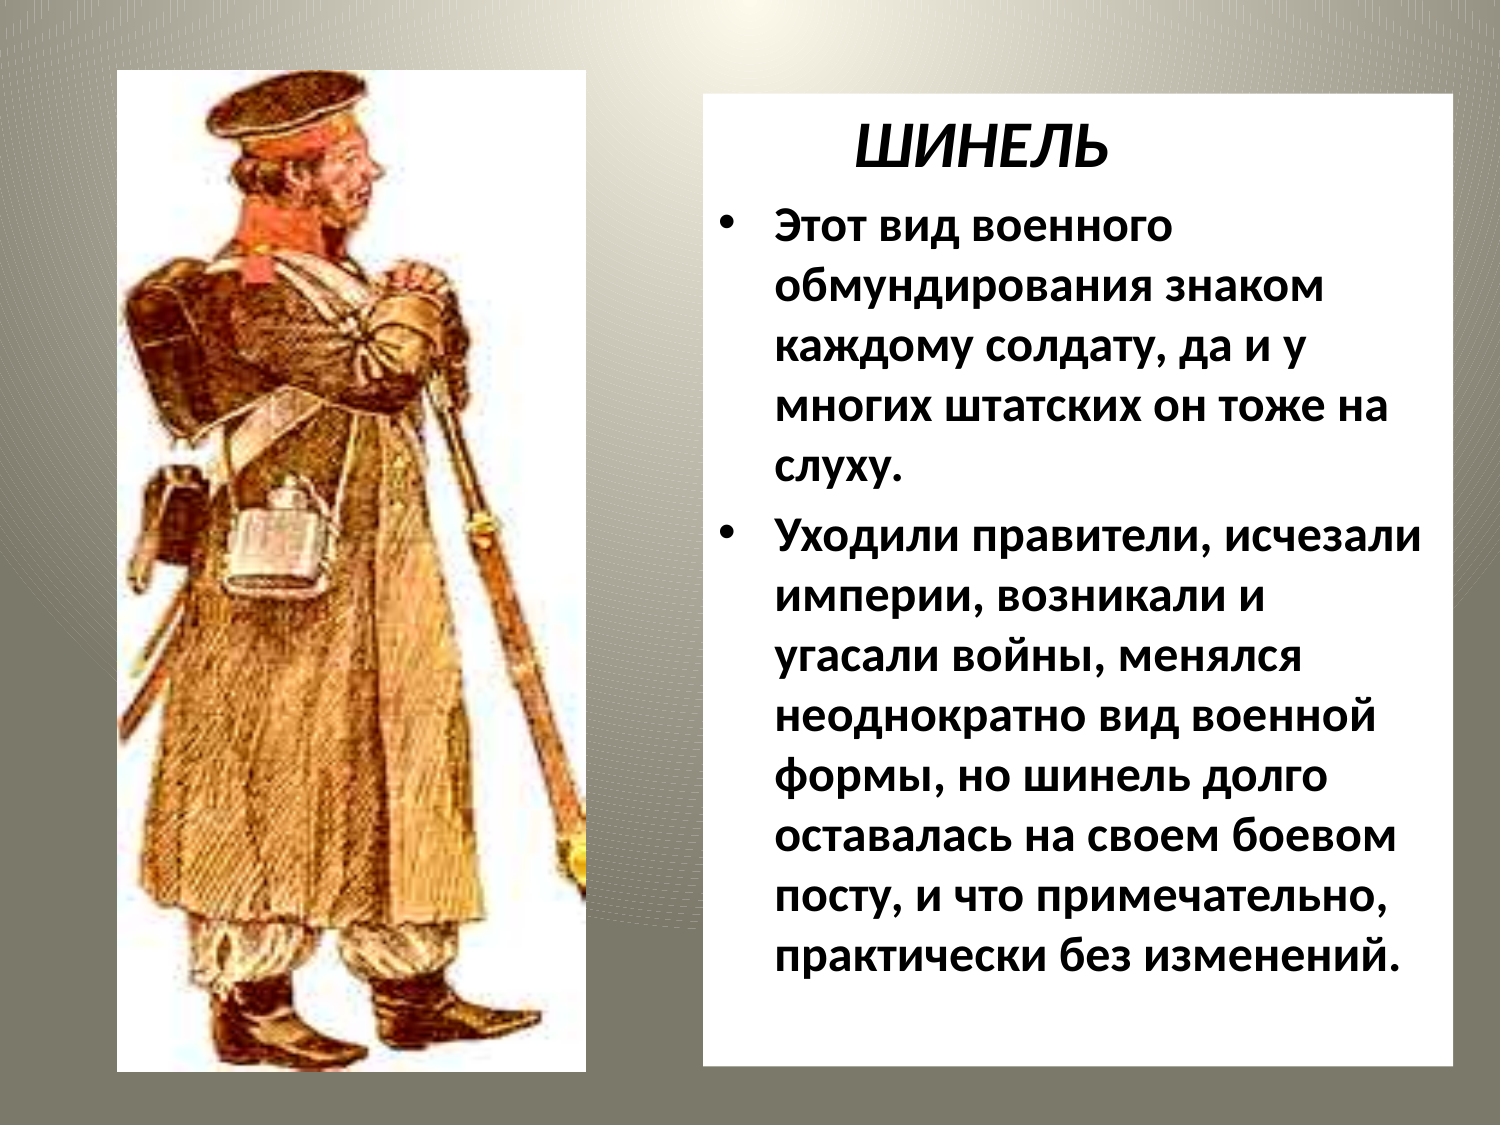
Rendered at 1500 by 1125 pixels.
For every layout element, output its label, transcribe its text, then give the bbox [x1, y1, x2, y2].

list ШИНЕЛЬ Этот вид военного обмундирования знаком каждому солдату, да и у многих штатских он тоже на слуху. Уходили правители, исчезали империи, возникали и угасали войны, менялся неоднократно вид военной формы, но шинель долго оставалась на своем боевом посту, и что примечательно, практически без изменений. [703, 93, 1454, 1067]
picture [116, 70, 587, 1072]
